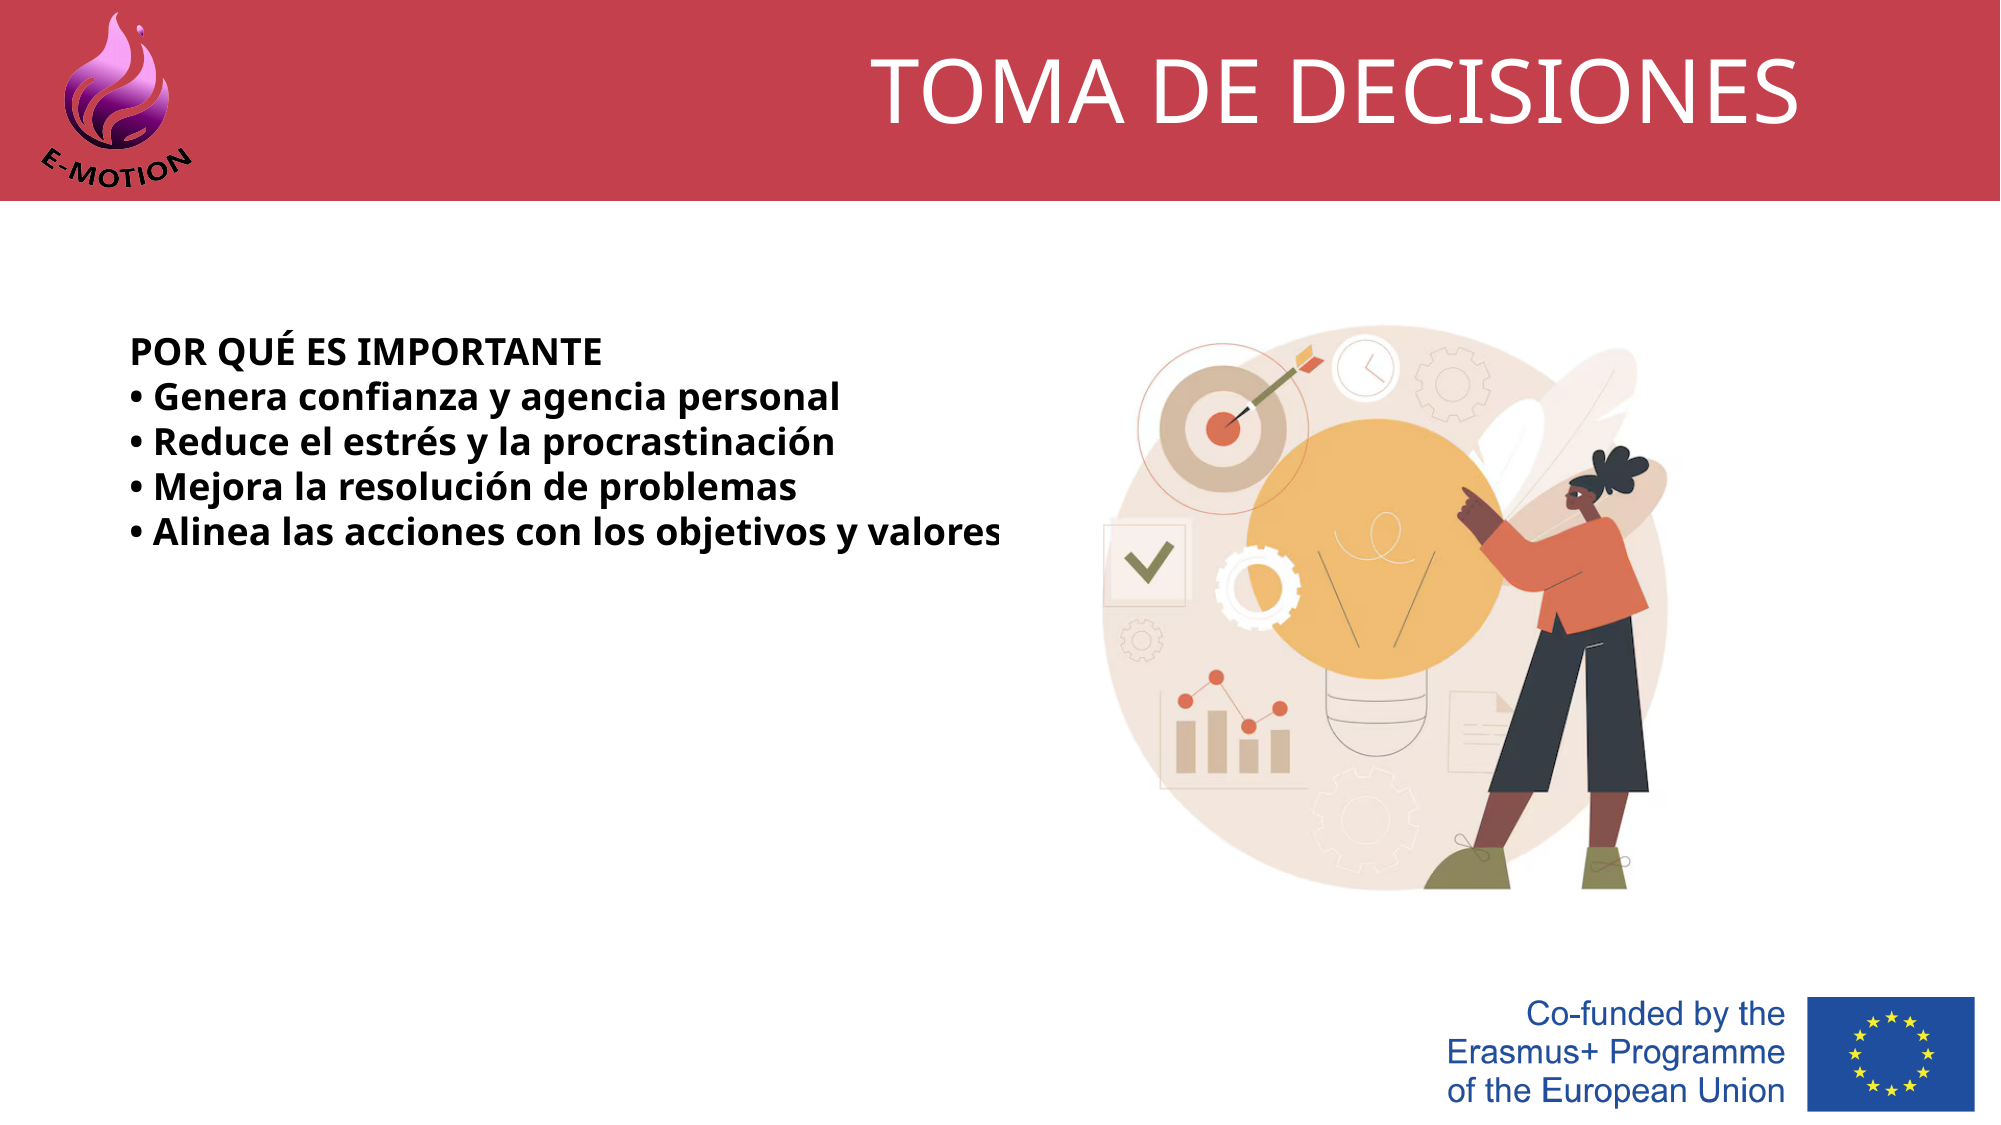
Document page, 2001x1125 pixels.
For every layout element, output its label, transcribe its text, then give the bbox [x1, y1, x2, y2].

picture [999, 222, 1772, 994]
text_box TOMA DE DECISIONES [558, 26, 1817, 302]
picture [0, 0, 253, 247]
text_box POR QUÉ ES IMPORTANTE • Genera confianza y agencia personal • Reduce el estrés y la procrastinación • Mejora la resolución de problemas • Alinea las acciones con los objetivos y valores [114, 320, 999, 560]
